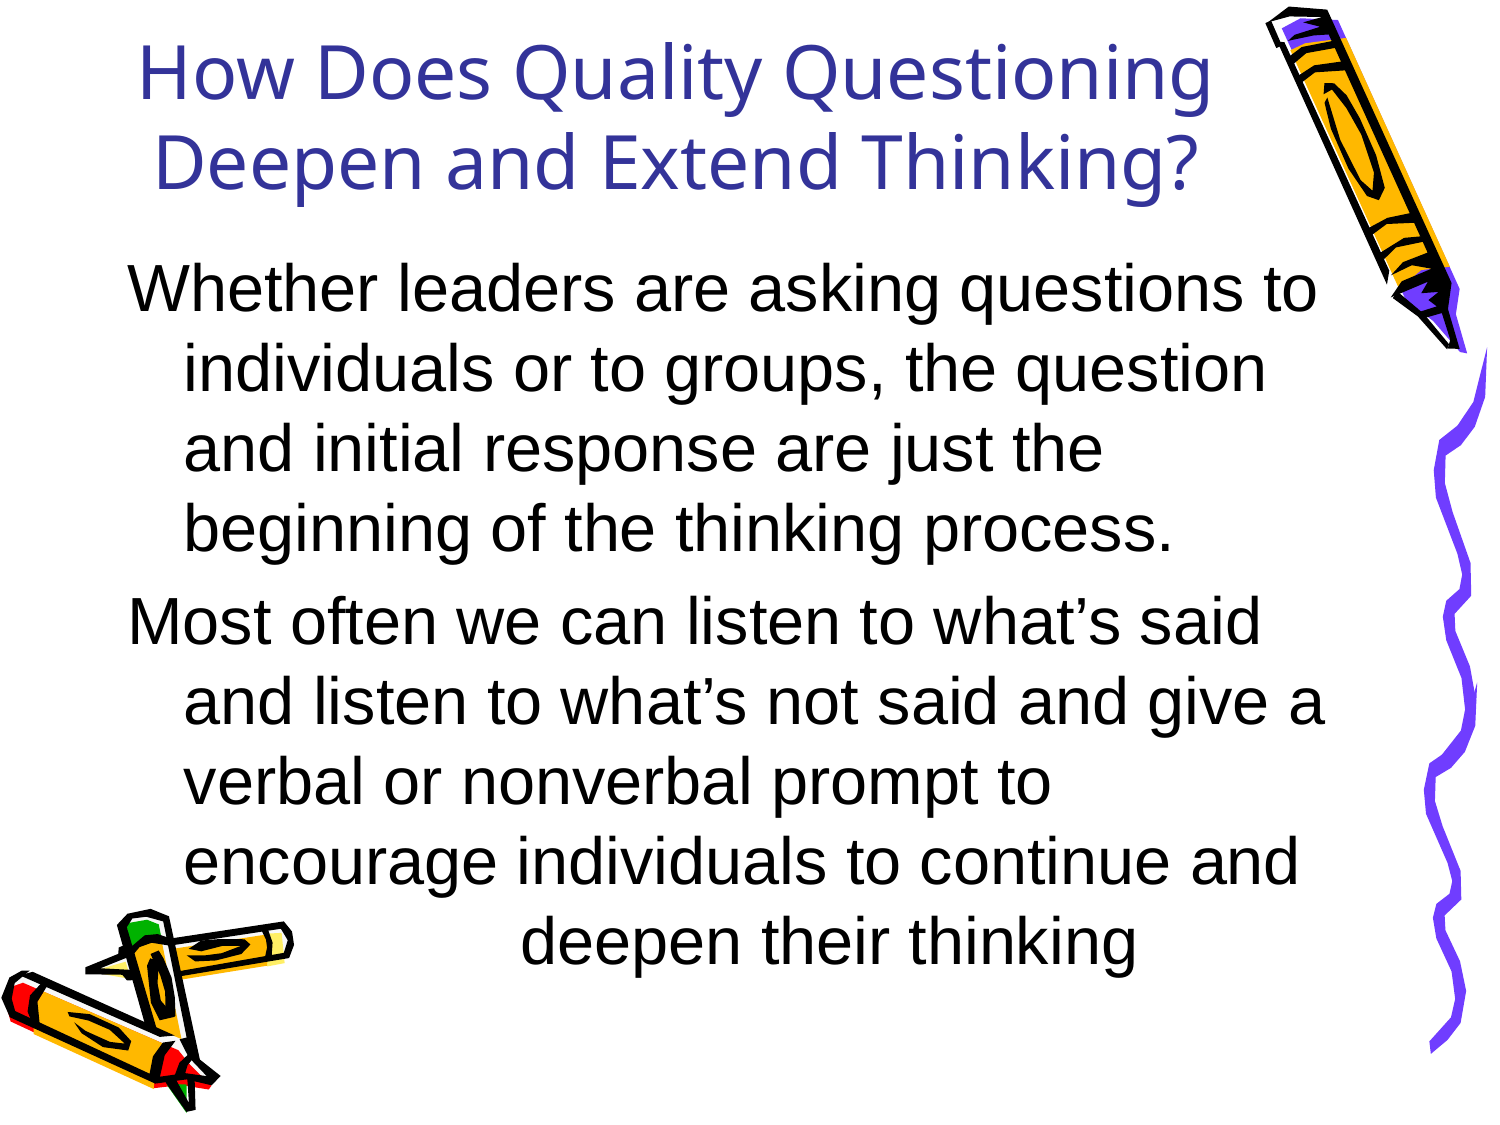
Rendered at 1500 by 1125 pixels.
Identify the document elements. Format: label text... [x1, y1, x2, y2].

list Whether leaders are asking questions to individuals or to groups, the question and initial response are just the beginning of the thinking process. Most often we can listen to what’s said and listen to what’s not said and give a verbal or nonverbal prompt to encourage individuals to continue and deepen their thinking [112, 237, 1376, 1063]
title How Does Quality Questioning Deepen and Extend Thinking? [112, 62, 1240, 213]
